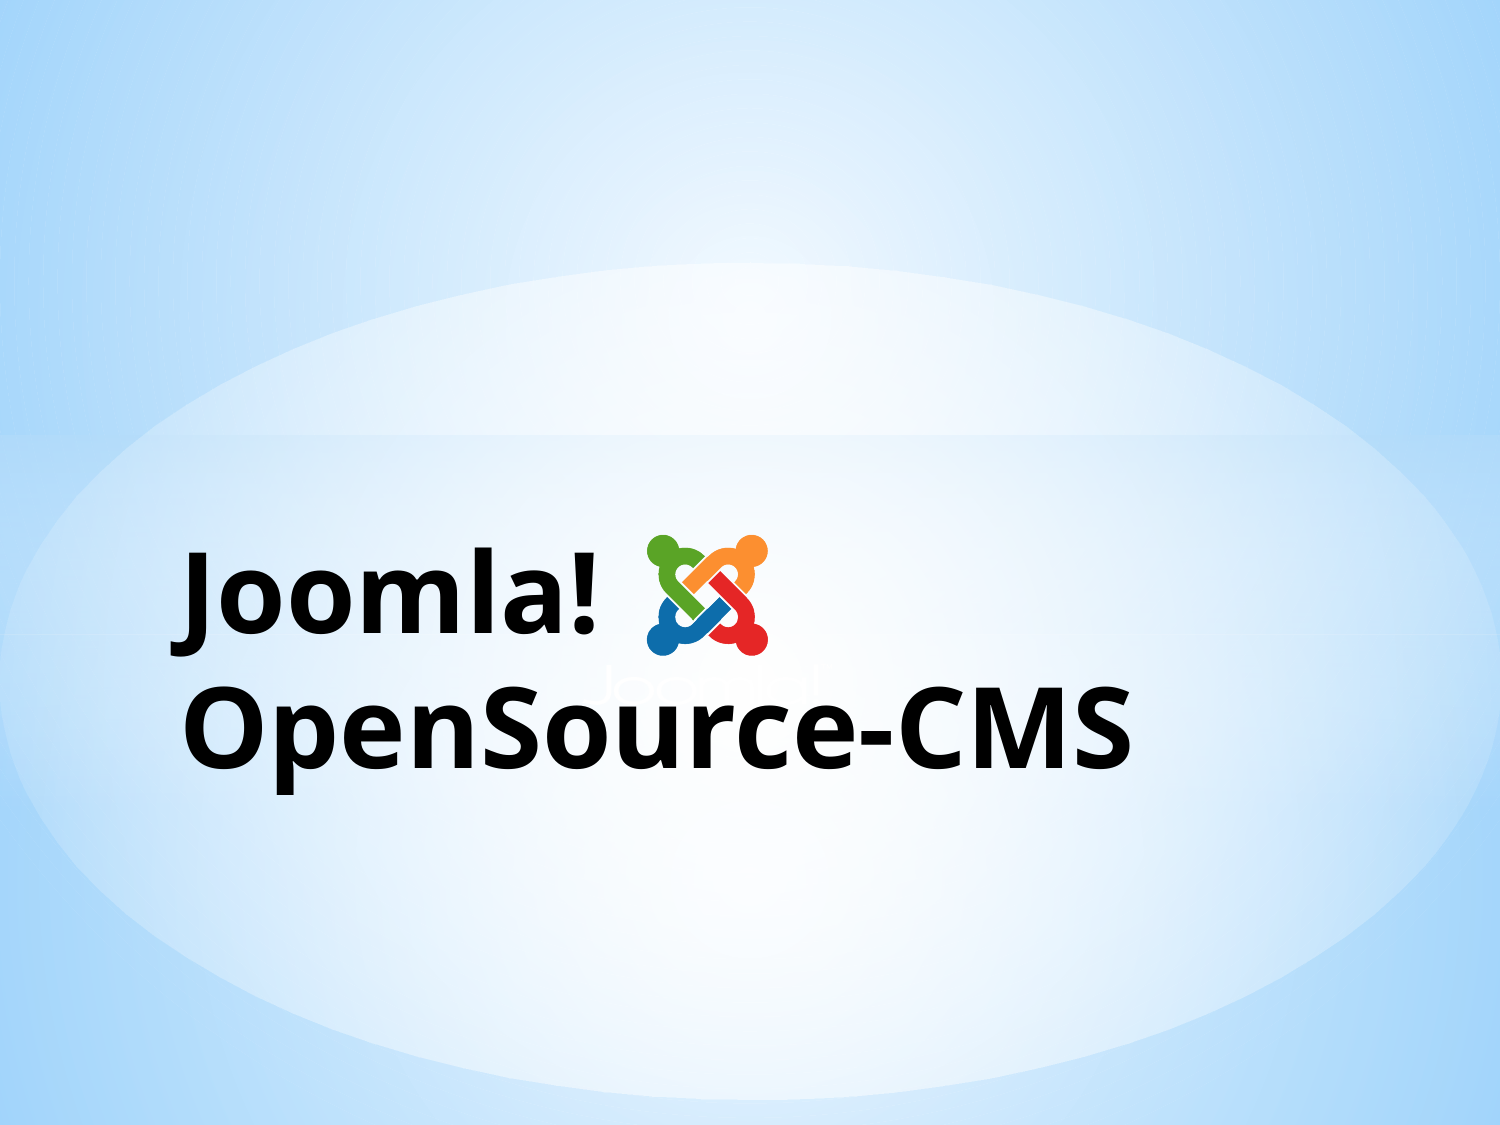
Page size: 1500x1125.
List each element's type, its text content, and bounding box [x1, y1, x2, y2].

title Joomla! OpenSource-CMS [134, 513, 1312, 808]
picture [582, 532, 833, 705]
